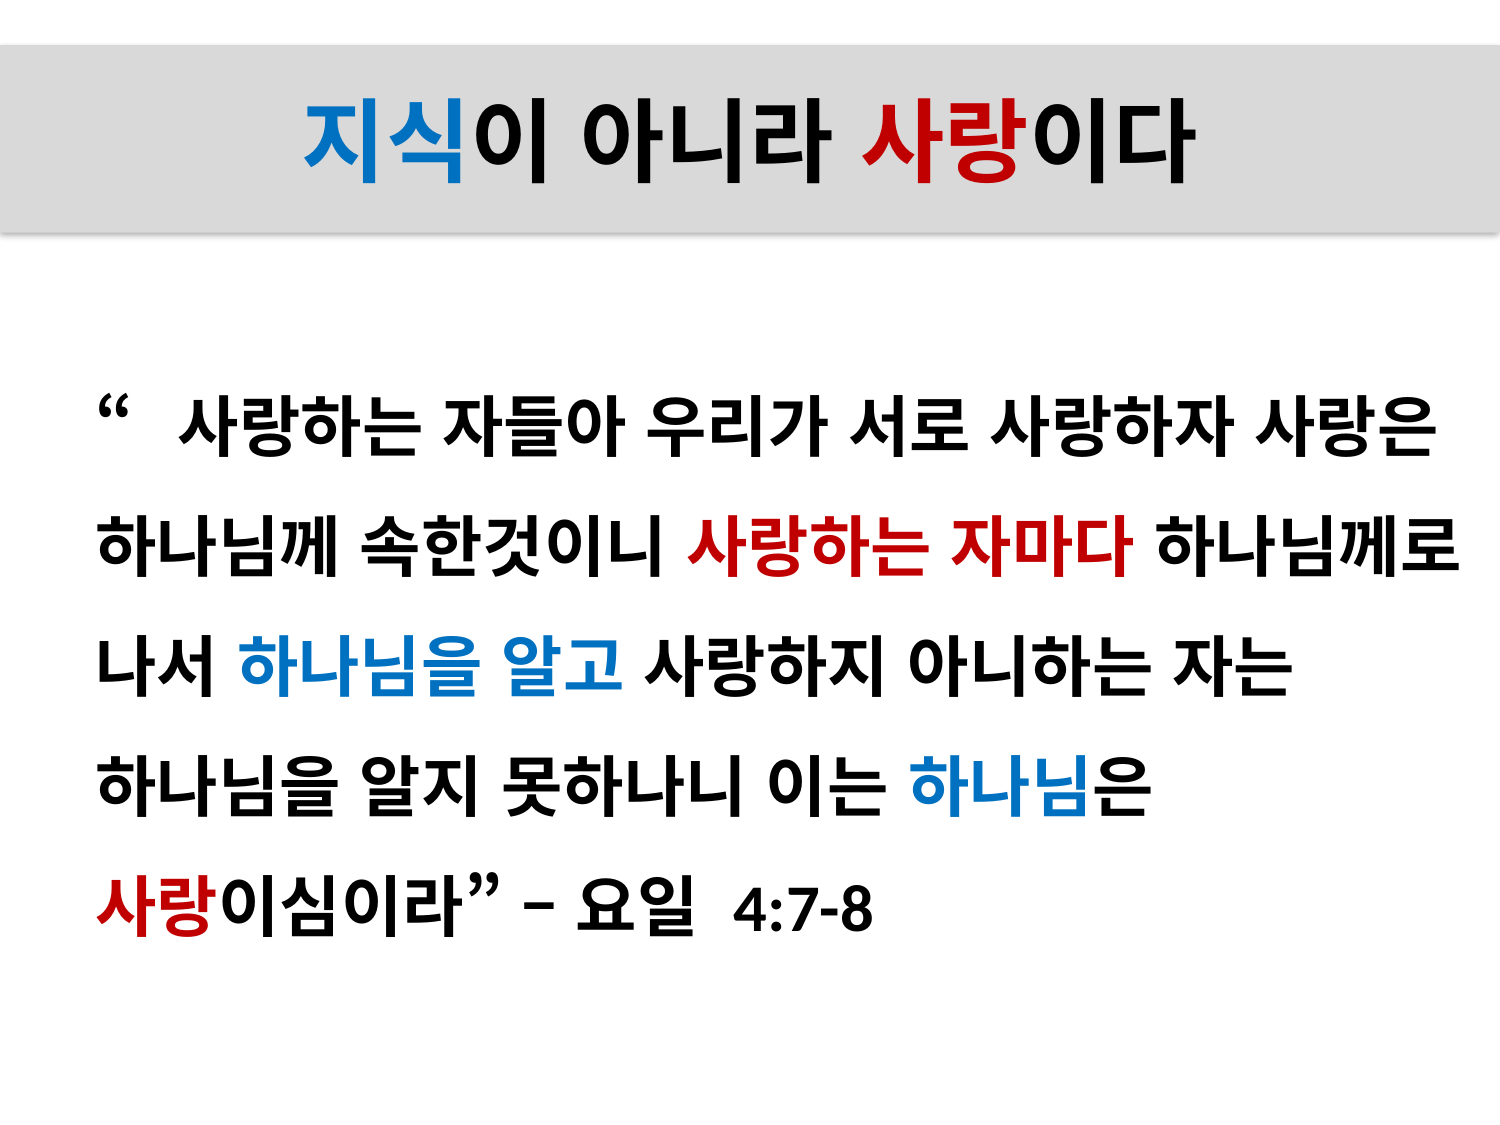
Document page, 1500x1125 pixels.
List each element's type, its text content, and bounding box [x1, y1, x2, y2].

title 지식이 아니라 사랑이다 [0, 44, 1500, 233]
list “사랑하는 자들아 우리가 서로 사랑하자 사랑은 하나님께 속한것이니 사랑하는 자마다 하나님께로 나서 하나님을 알고 사랑하지 아니하는 자는 하나님을 알지 못하나니 이는 하나님은 사랑이심이라” – 요일 4:7-8 [80, 337, 1481, 1080]
